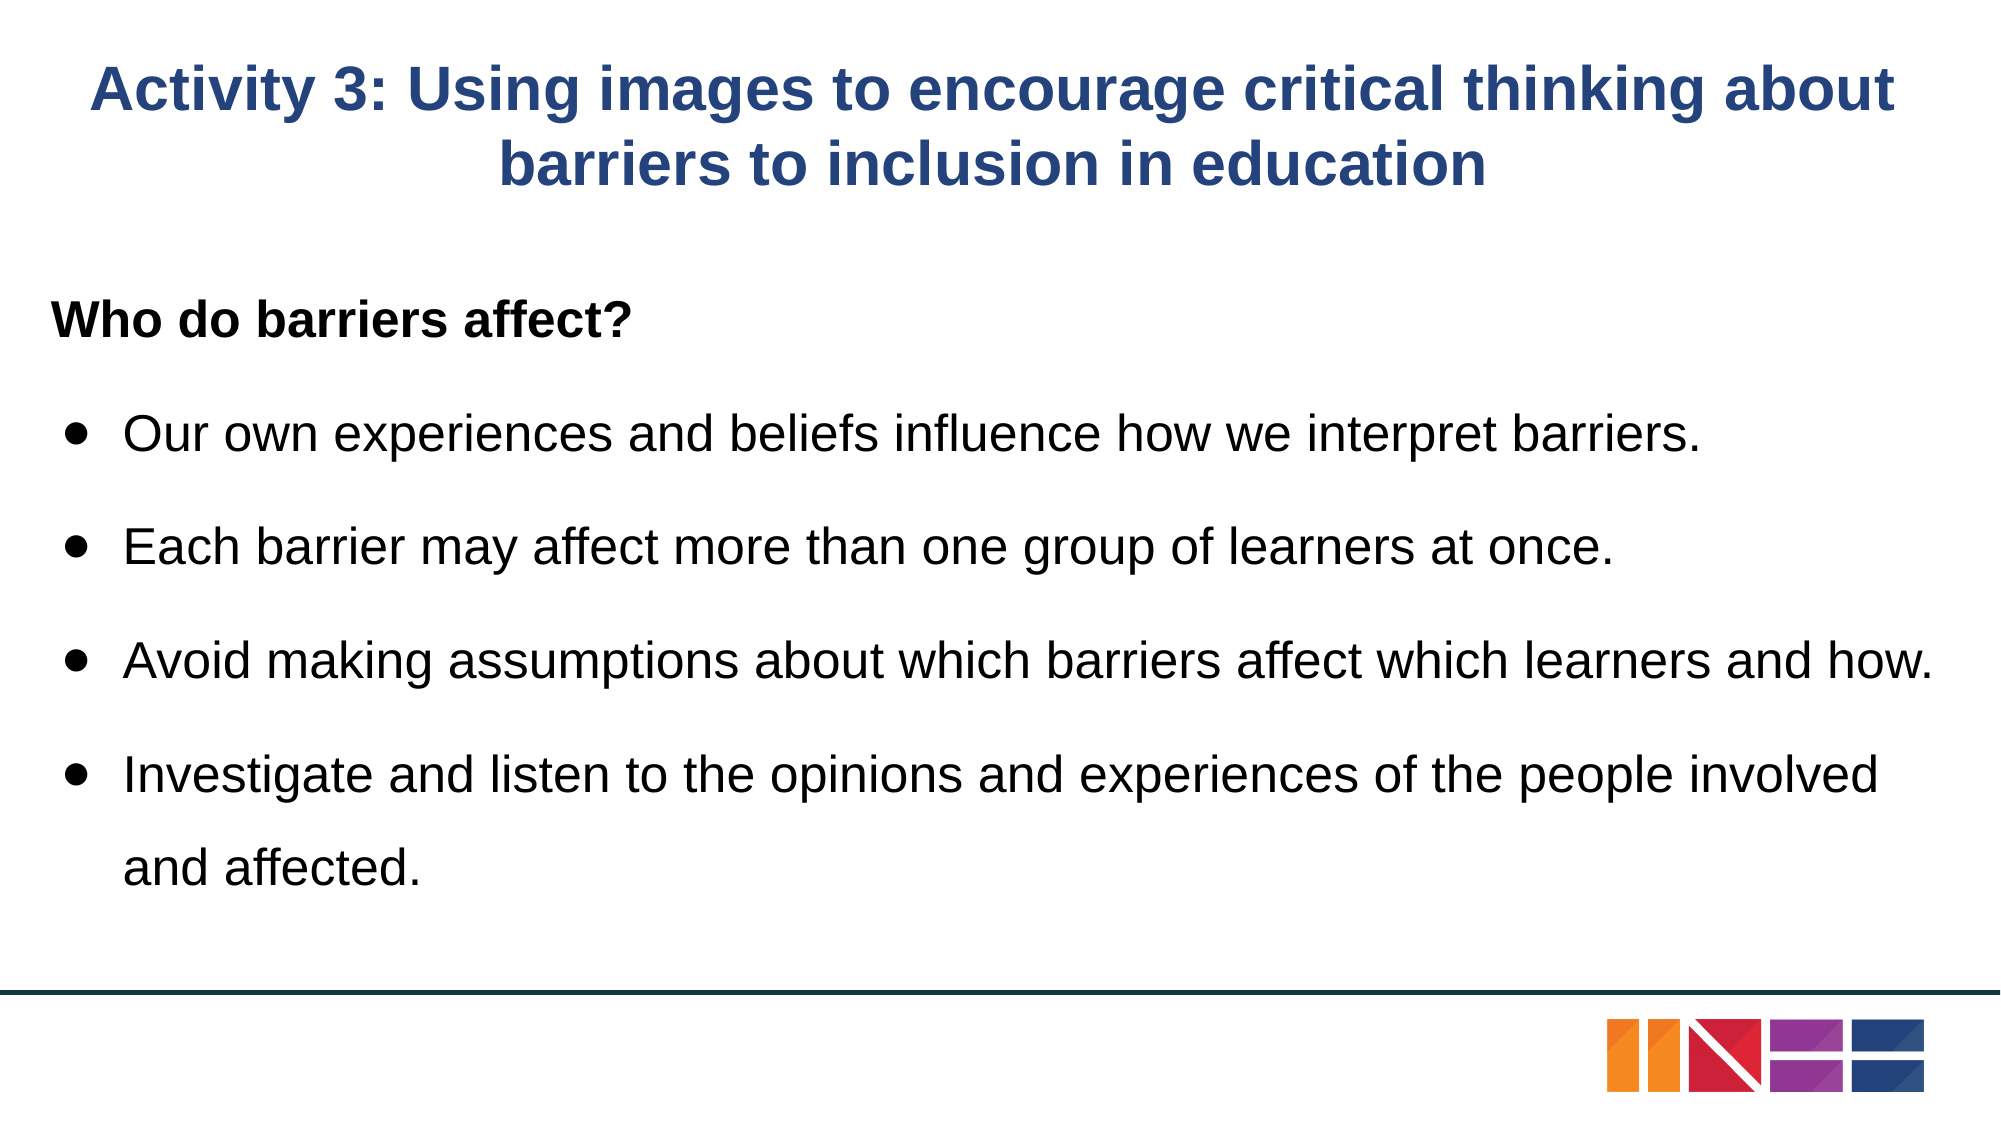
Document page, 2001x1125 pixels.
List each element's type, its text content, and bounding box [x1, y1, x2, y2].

title Activity 3: Using images to encourage critical thinking about barriers to inclusion in education [31, 28, 1957, 145]
picture [1607, 1019, 1924, 1092]
list Who do barriers affect? Our own experiences and beliefs influence how we interpret barriers. Each barrier may affect more than one group of learners at once. Avoid making assumptions about which barriers affect which learners and how. Investigate and listen to the opinions and experiences of the people involved and affected. [31, 203, 1971, 935]
